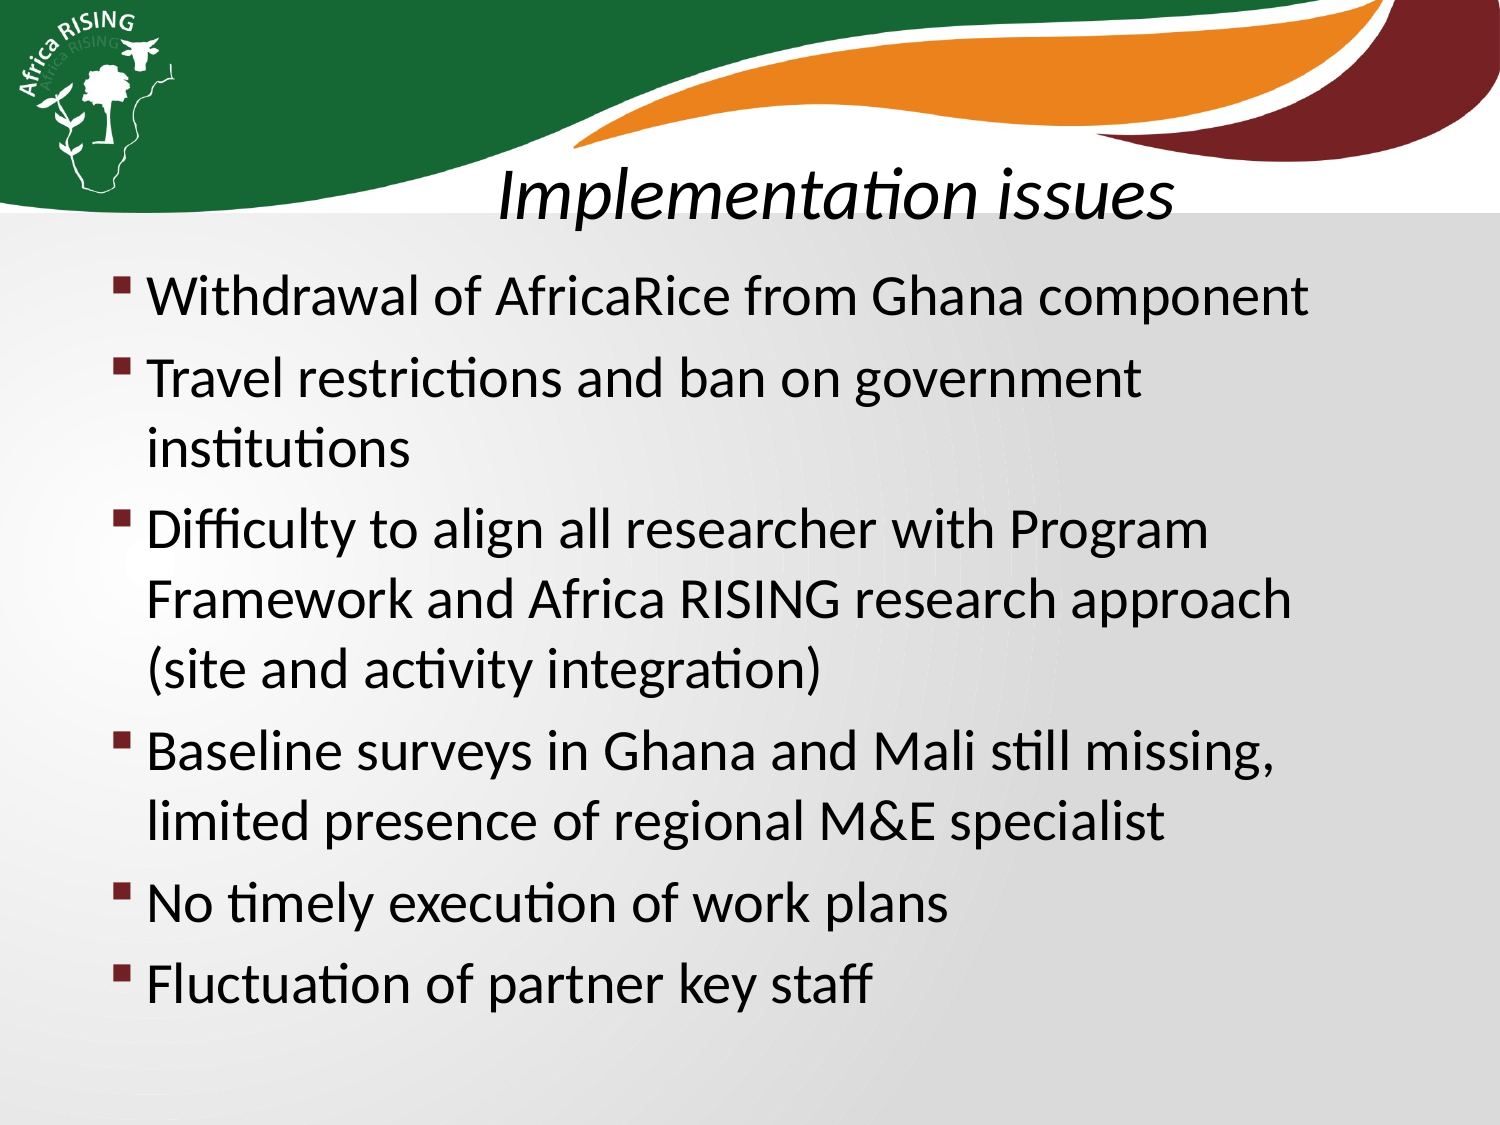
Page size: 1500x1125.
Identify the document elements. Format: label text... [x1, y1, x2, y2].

list Implementation issues [462, 137, 1425, 238]
list Withdrawal of AfricaRice from Ghana component Travel restrictions and ban on government institutions Difficulty to align all researcher with Program Framework and Africa RISING research approach (site and activity integration) Baseline surveys in Ghana and Mali still missing, limited presence of regional M&E specialist No timely execution of work plans Fluctuation of partner key staff [75, 249, 1350, 1038]
picture [0, 0, 1500, 213]
